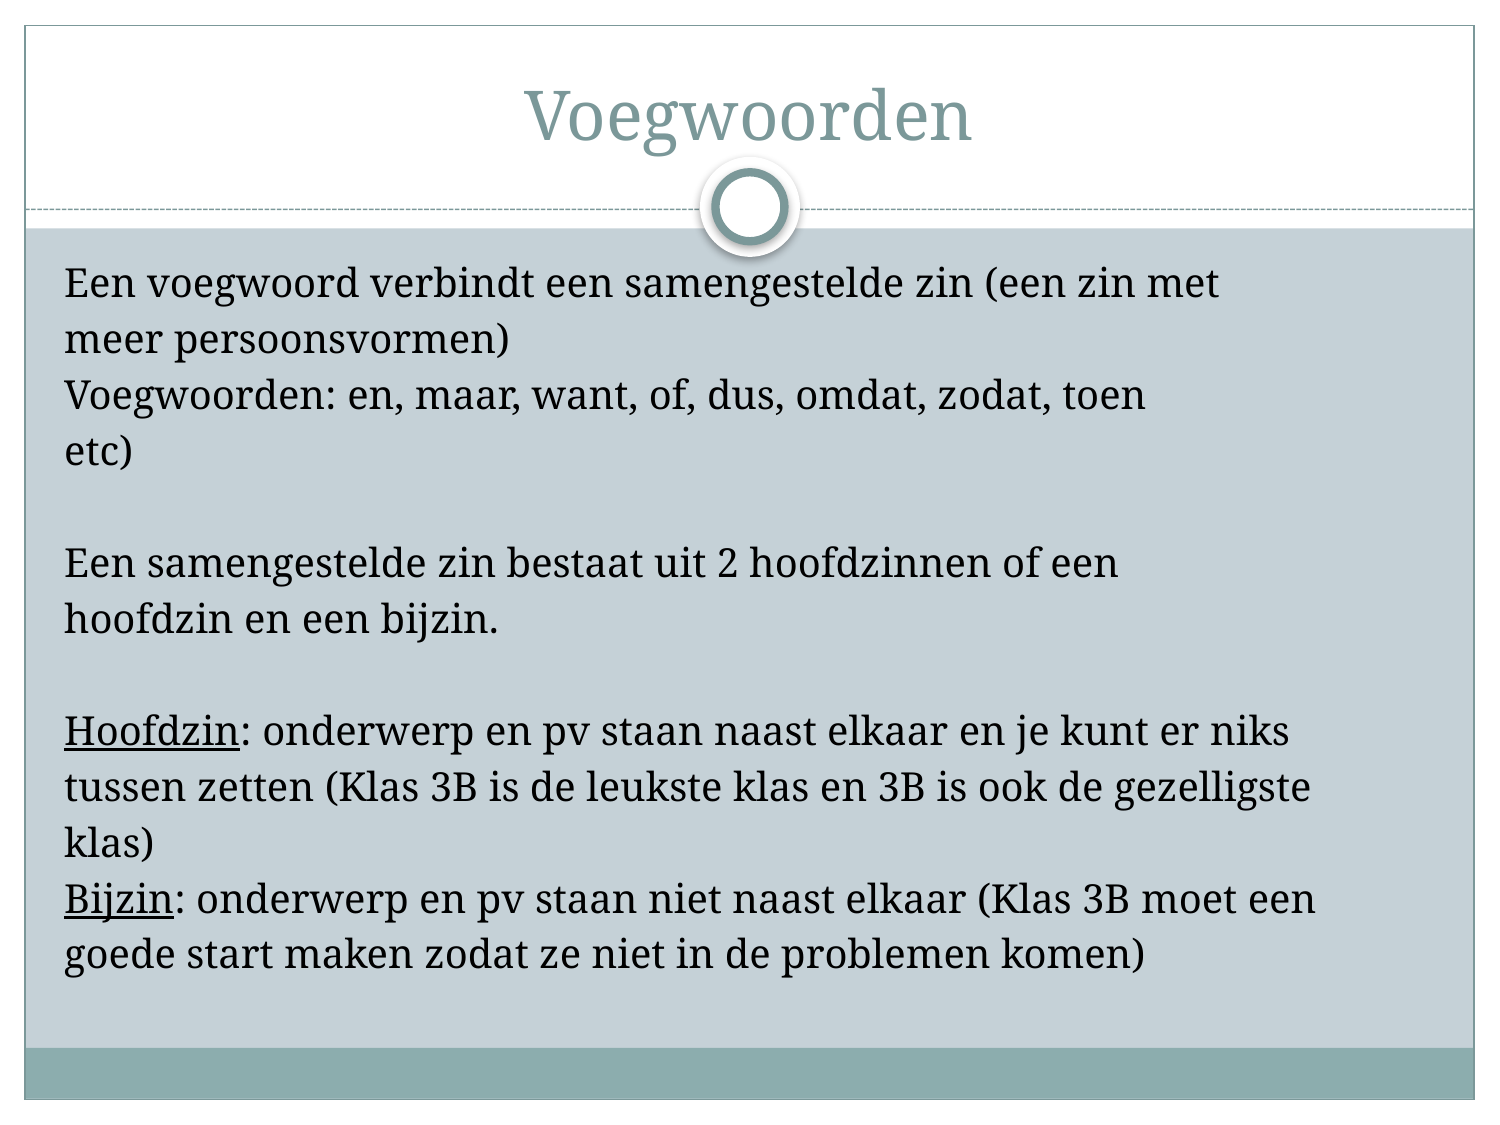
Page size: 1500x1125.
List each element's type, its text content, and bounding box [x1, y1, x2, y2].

list Een voegwoord verbindt een samengestelde zin (een zin met meer persoonsvormen) Voegwoorden: en, maar, want, of, dus, omdat, zodat, toen etc) Een samengestelde zin bestaat uit 2 hoofdzinnen of een hoofdzin en een bijzin. Hoofdzin: onderwerp en pv staan naast elkaar en je kunt er niks tussen zetten (Klas 3B is de leukste klas en 3B is ook de gezelligste klas) Bijzin: onderwerp en pv staan niet naast elkaar (Klas 3B moet een goede start maken zodat ze niet in de problemen komen) [49, 250, 1445, 1001]
title Voegwoorden [49, 37, 1450, 162]
